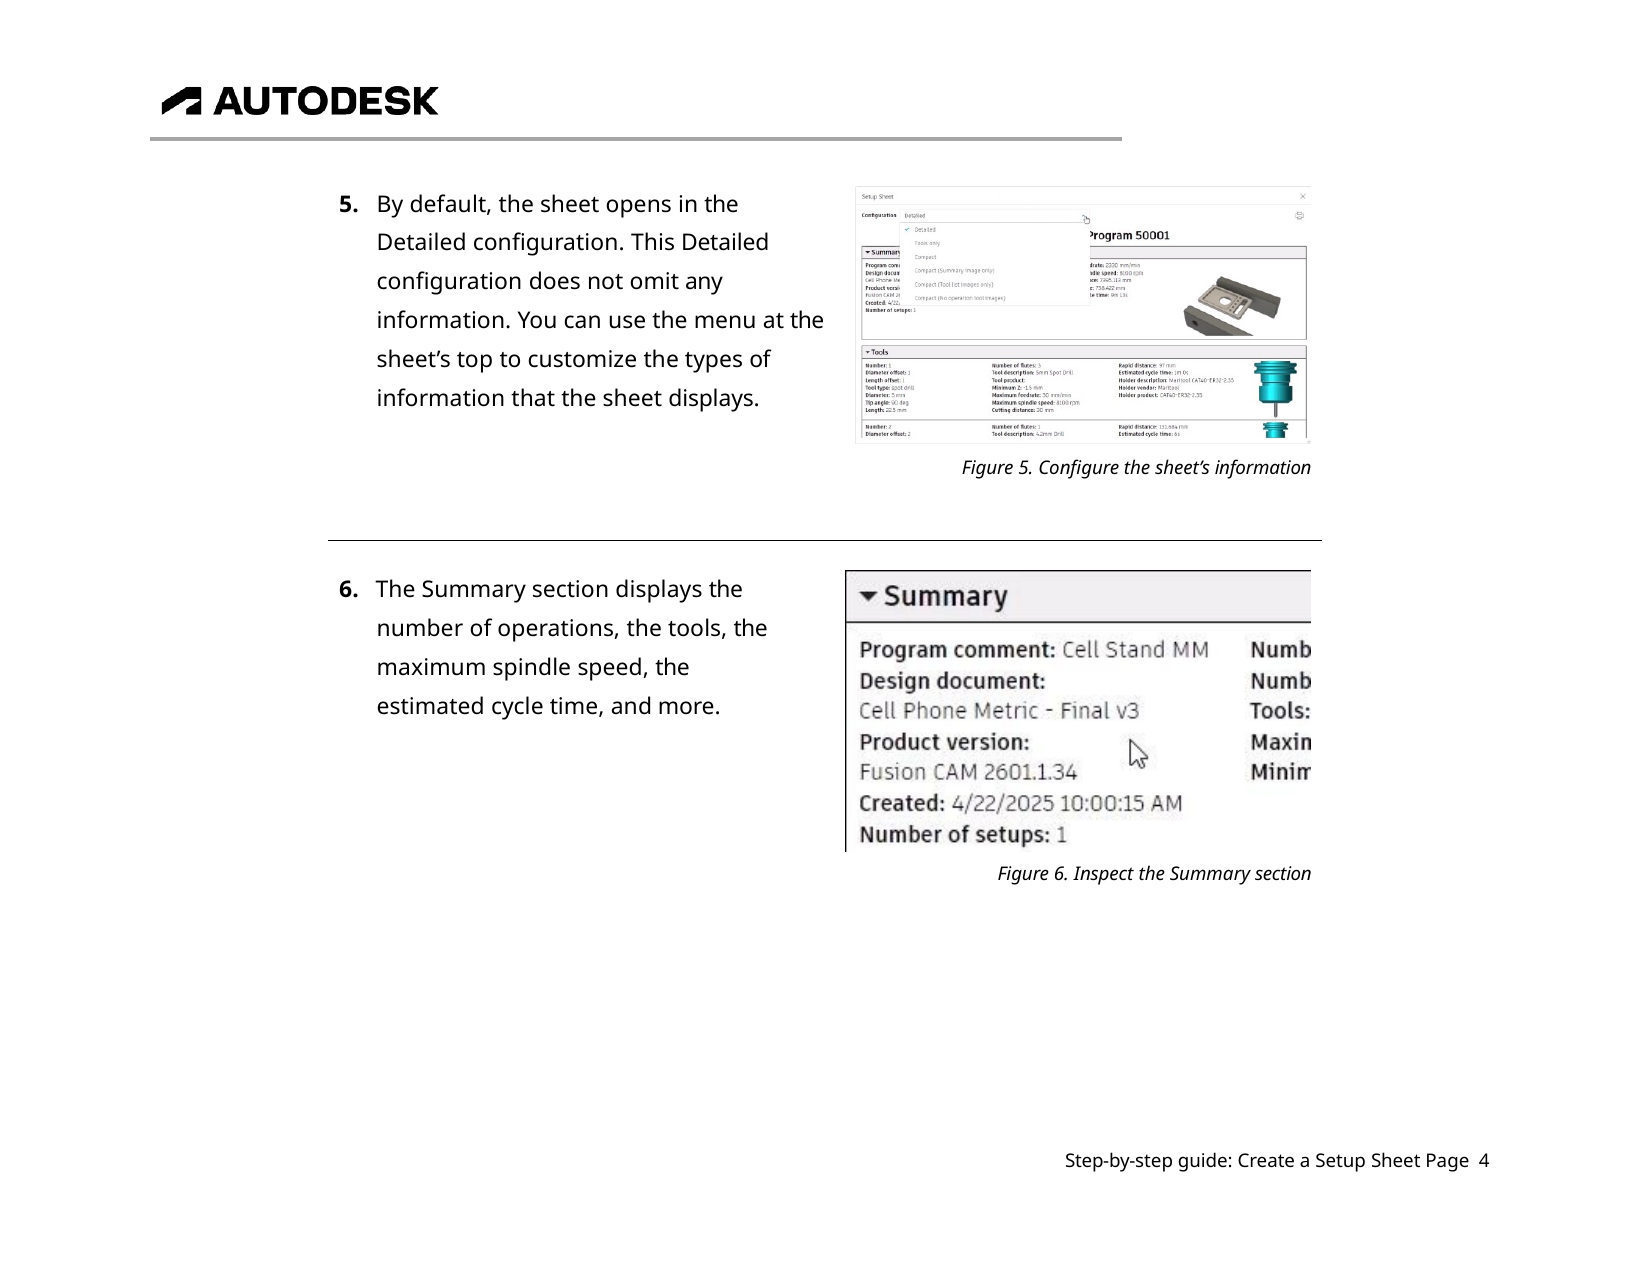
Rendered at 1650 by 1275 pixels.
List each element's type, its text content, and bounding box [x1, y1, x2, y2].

table_header Figure 5. Configure the sheet’s information [834, 187, 1322, 540]
table_cell Figure 6. Inspect the Summary section [834, 541, 1322, 897]
table_cell 6. The Summary section displays the number of operations, the tools, the maximum spindle speed, the estimated cycle time, and more. [328, 541, 834, 897]
picture [161, 86, 439, 115]
picture [844, 570, 1311, 853]
slide_number Step-by-step guide: Create a Setup Sheet Page 3 [1063, 1145, 1509, 1275]
table_header 5. By default, the sheet opens in the Detailed configuration. This Detailed configuration does not omit any information. You can use the menu at the sheet’s top to customize the types of information that the sheet displays. [328, 187, 834, 540]
picture [854, 186, 1311, 444]
